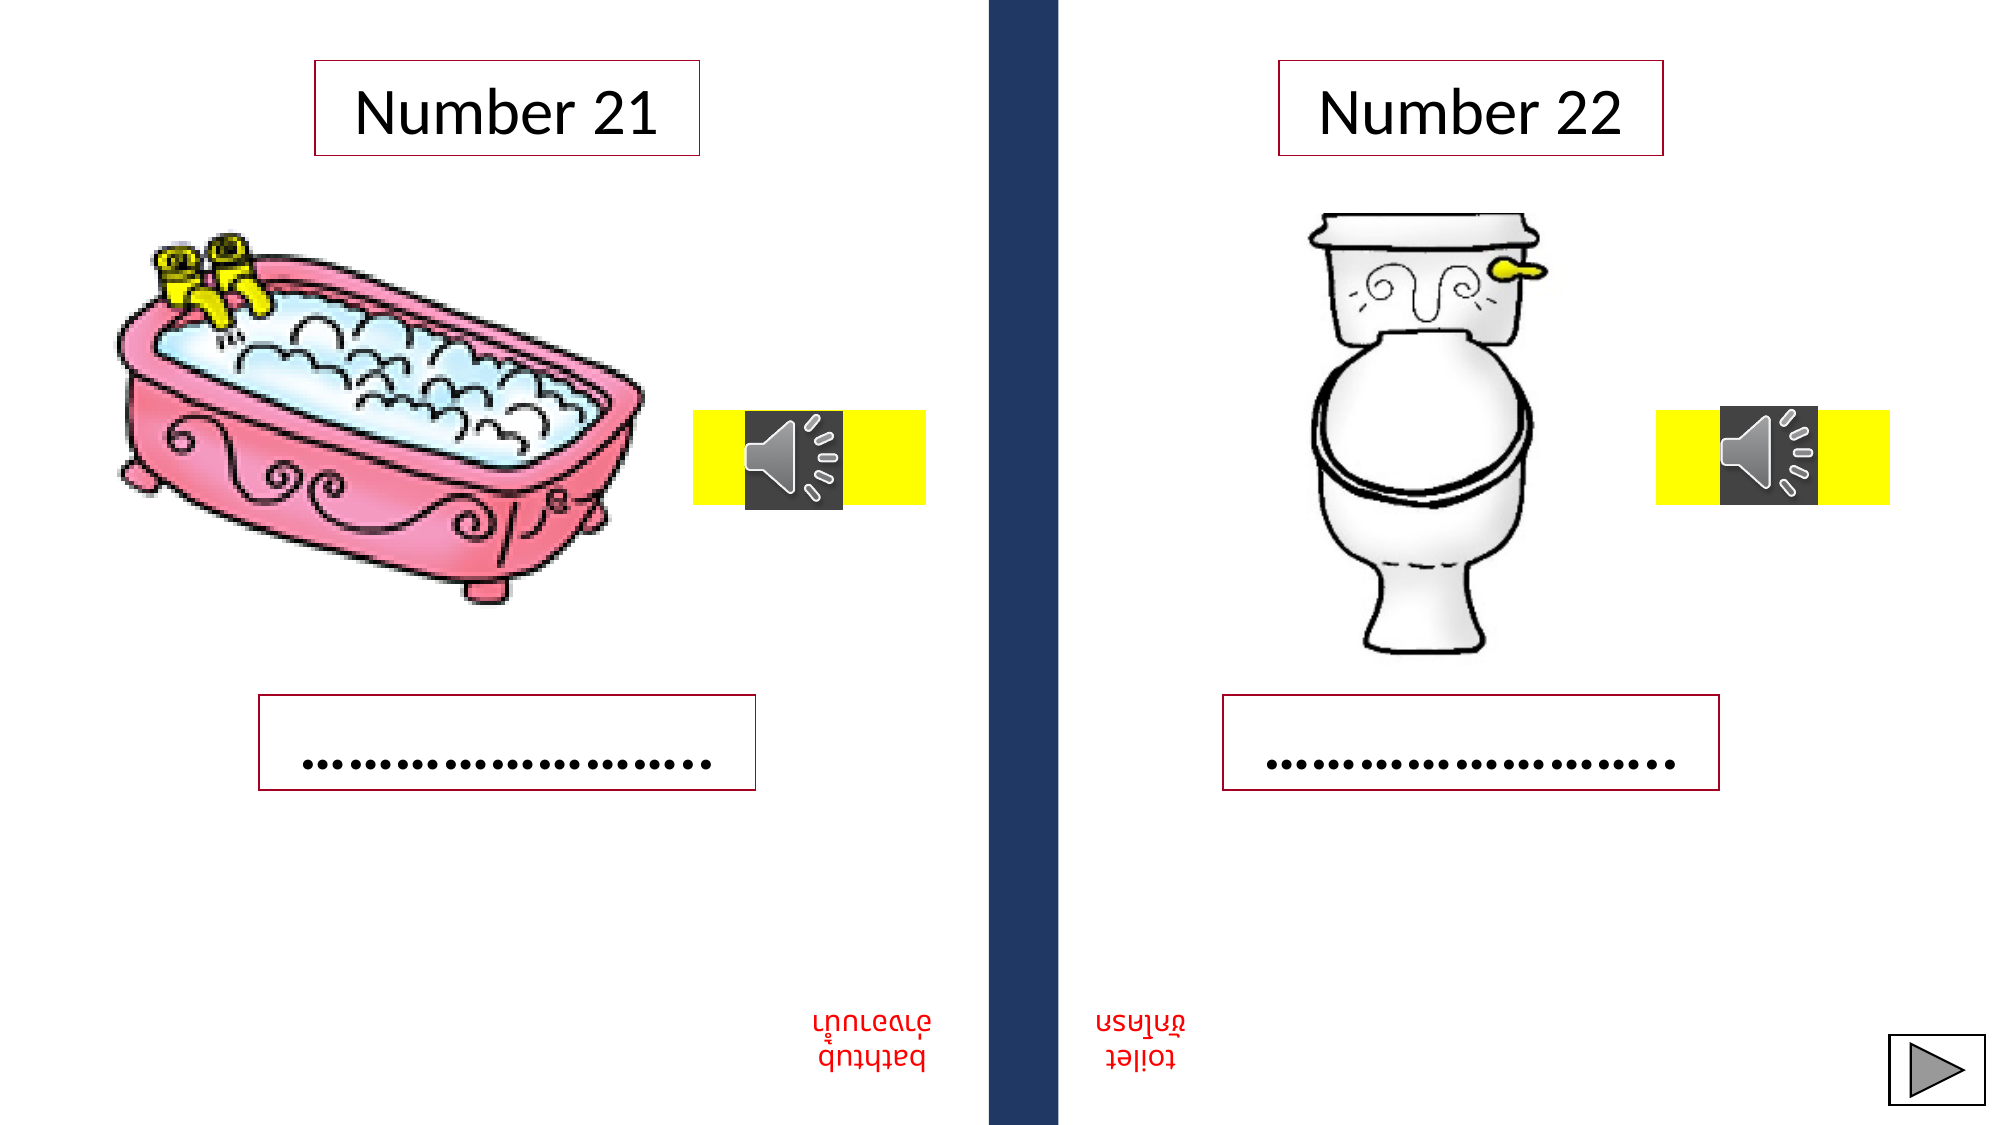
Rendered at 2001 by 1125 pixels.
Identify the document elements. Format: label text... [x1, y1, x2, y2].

picture [1719, 405, 1820, 506]
text_box bathtub อ่างอาบน้ำ [790, 1002, 954, 1087]
picture [101, 213, 654, 622]
text_box Number 22 [1278, 60, 1664, 156]
text_box [1888, 1034, 1986, 1106]
text_box …………………….. [259, 695, 756, 790]
text_box [988, 0, 1059, 1125]
table_header [693, 410, 744, 505]
picture [1238, 213, 1624, 674]
text_box …………………….. [1222, 695, 1720, 790]
table_header [1820, 410, 1890, 505]
picture [744, 410, 844, 511]
table_header [1656, 410, 1719, 505]
text_box toilet ชักโครก [1067, 1002, 1214, 1087]
text_box Number 21 [315, 60, 700, 156]
table_header [844, 410, 926, 505]
